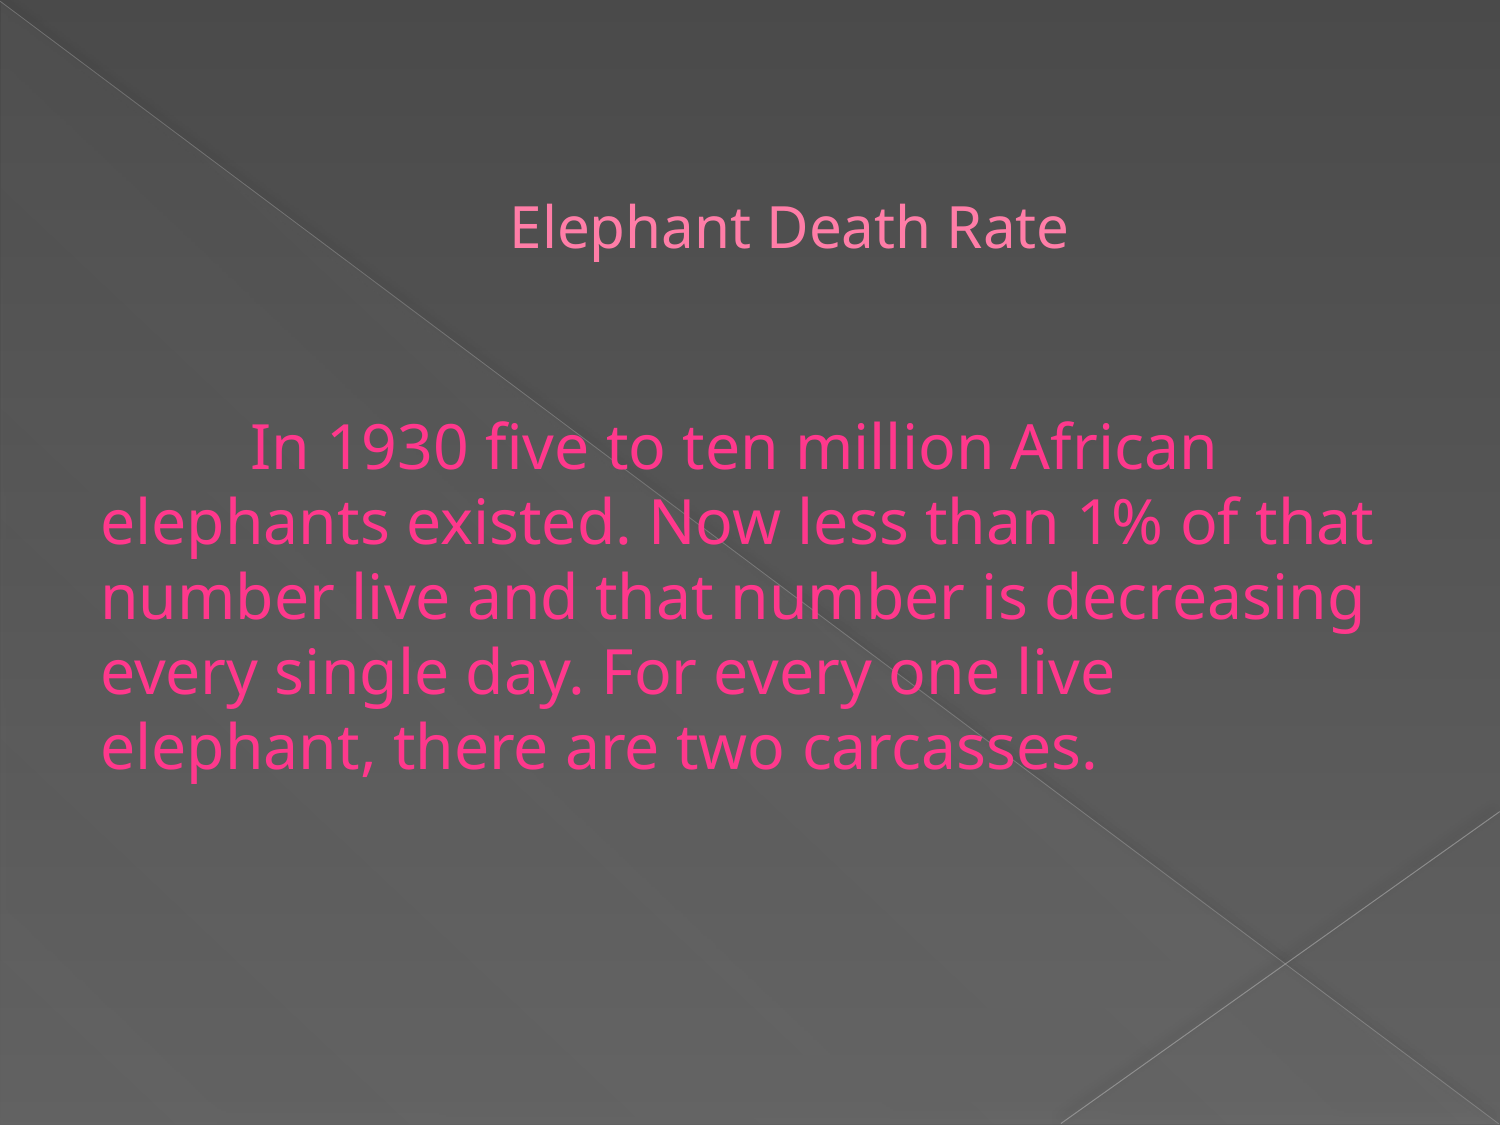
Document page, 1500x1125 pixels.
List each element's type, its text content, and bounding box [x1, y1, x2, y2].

list In 1930 five to ten million African elephants existed. Now less than 1% of that number live and that number is decreasing every single day. For every one live elephant, there are two carcasses. [75, 399, 1425, 1013]
title Elephant Death Rate [75, 137, 1425, 313]
